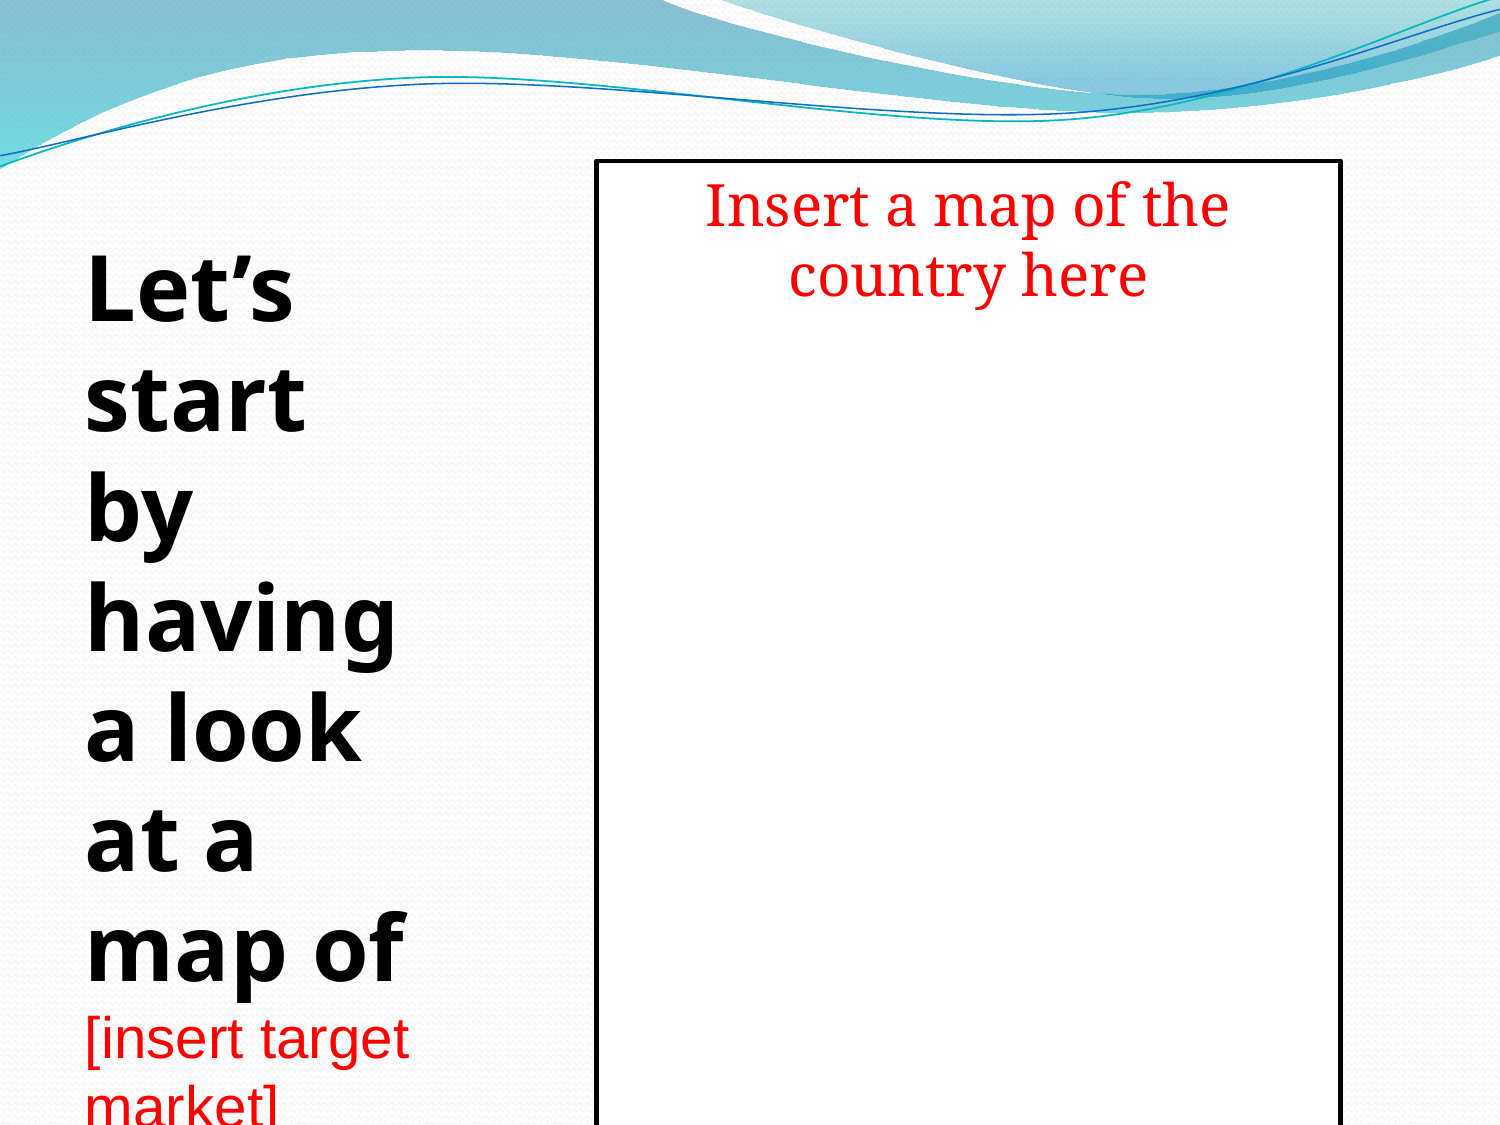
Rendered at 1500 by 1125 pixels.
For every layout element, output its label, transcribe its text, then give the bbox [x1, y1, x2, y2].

text_box Let’s start by having a look at a map of [insert target market] [70, 222, 446, 1125]
text_box Insert a map of the country here [594, 159, 1343, 1125]
